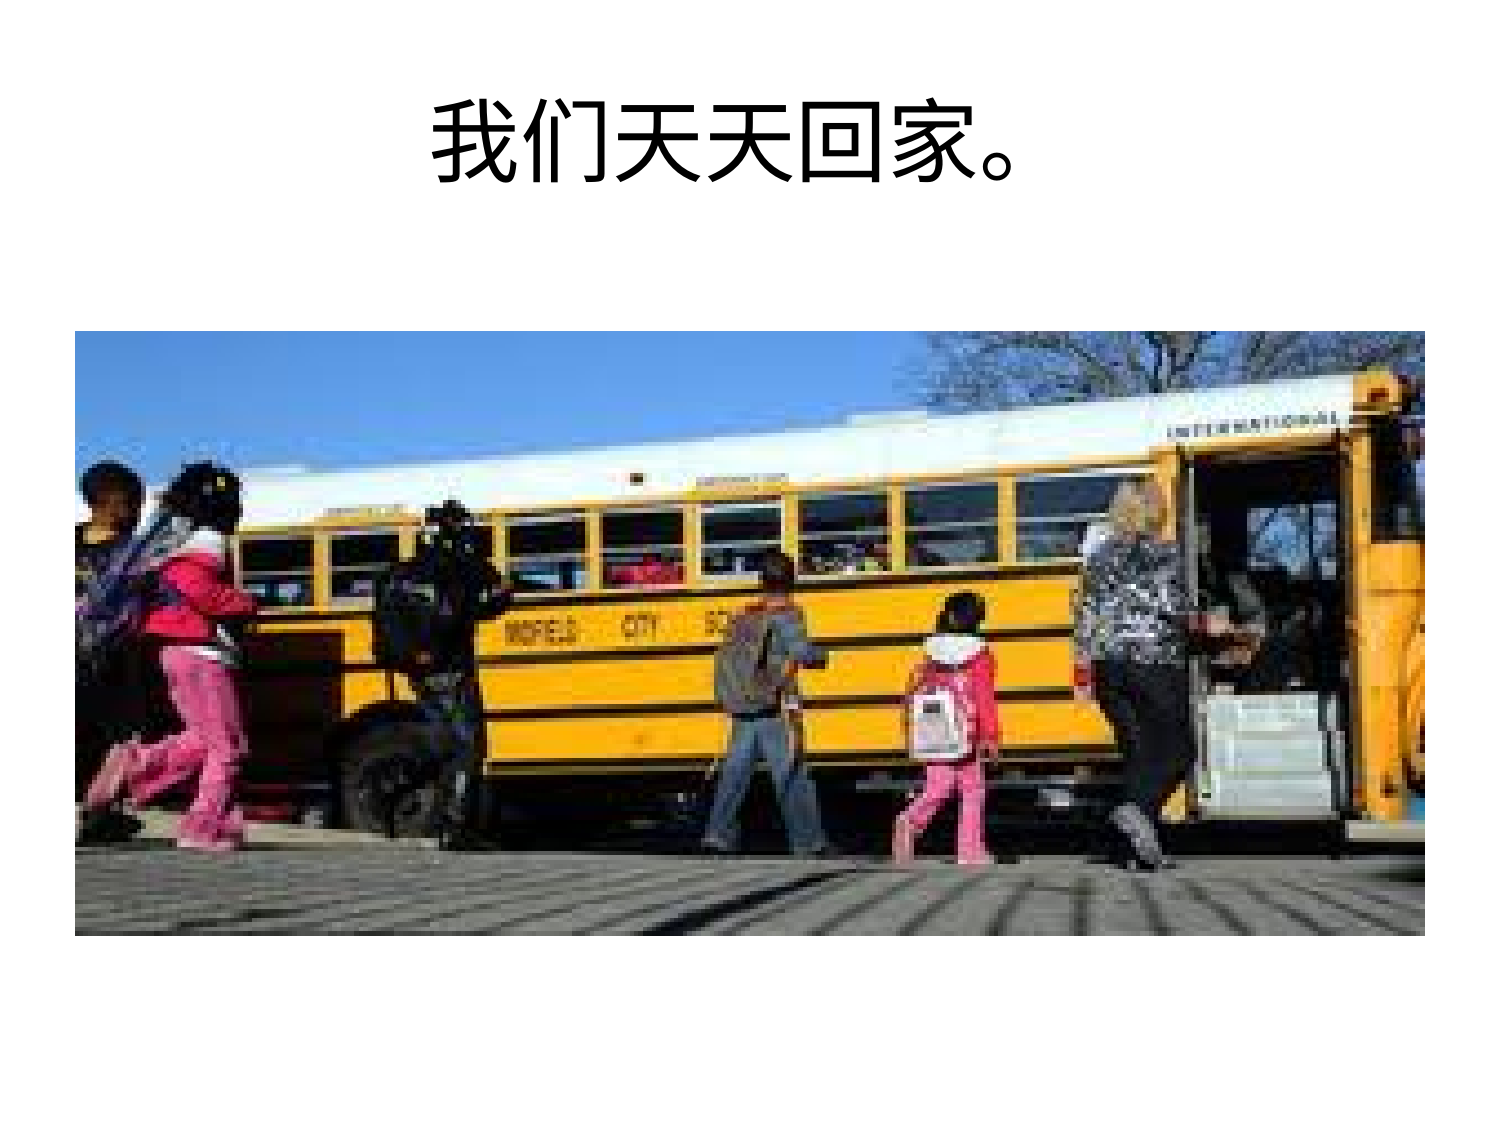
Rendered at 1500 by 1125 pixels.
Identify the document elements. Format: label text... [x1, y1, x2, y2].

title 我们天天回家。 [75, 45, 1425, 233]
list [74, 262, 1426, 1006]
